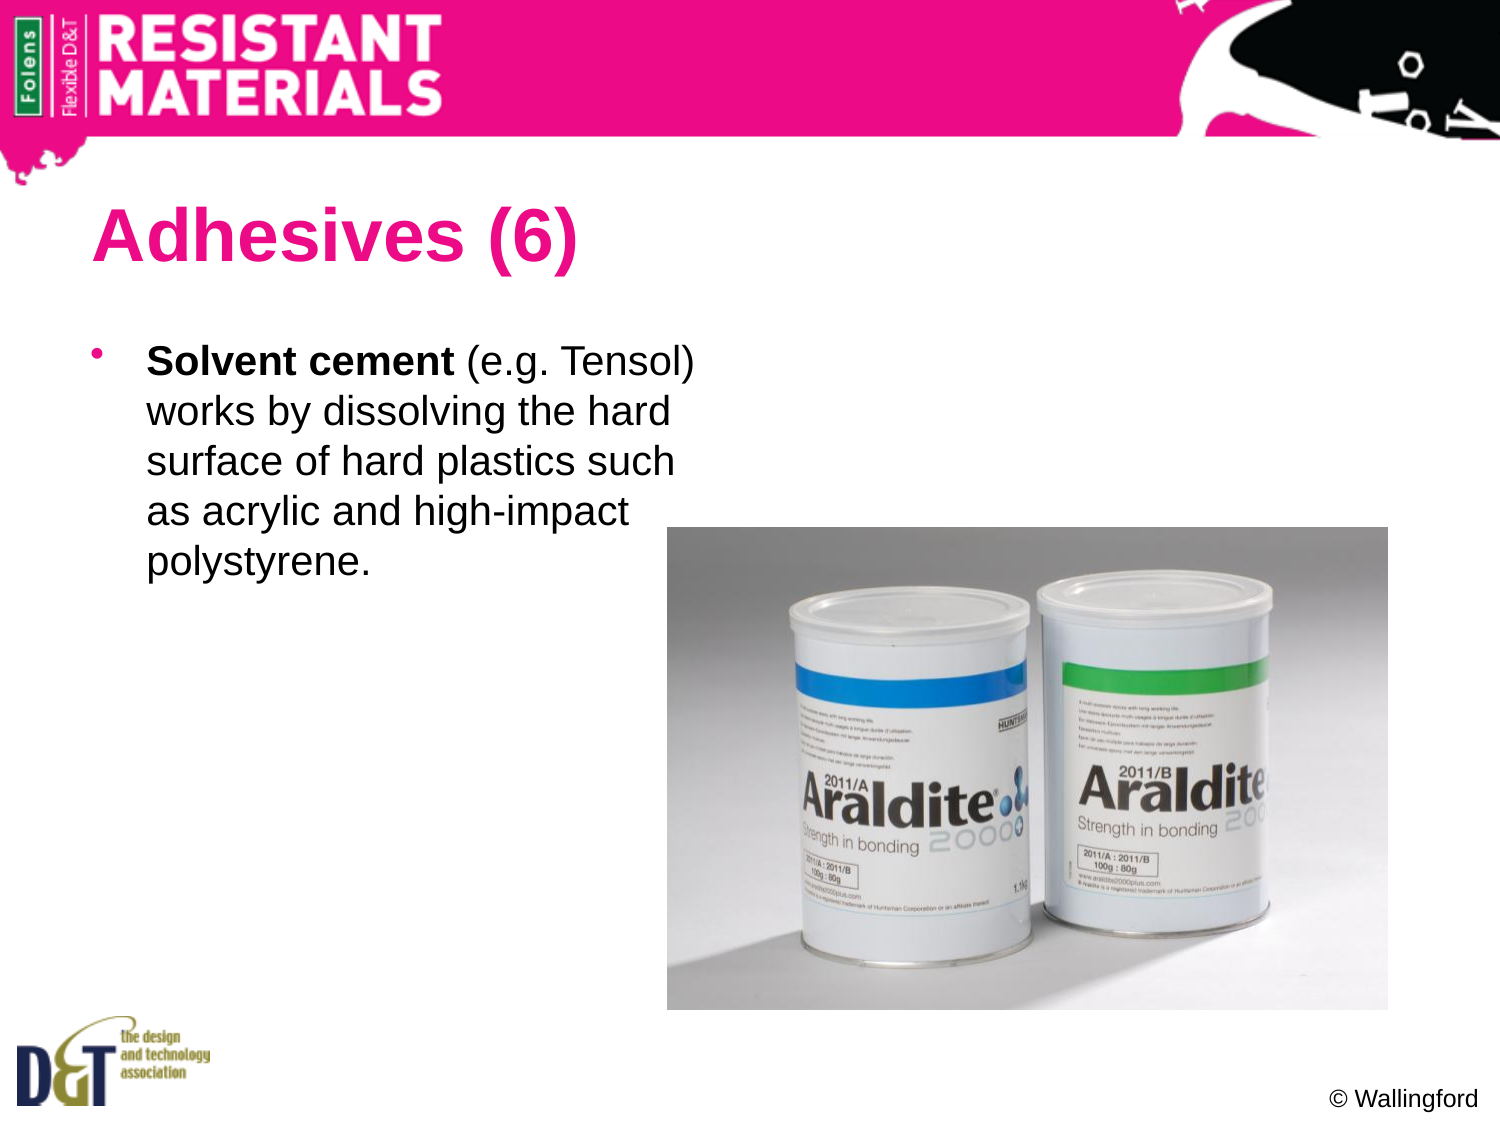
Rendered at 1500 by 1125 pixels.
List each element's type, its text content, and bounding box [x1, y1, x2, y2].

list Solvent cement (e.g. Tensol) works by dissolving the hard surface of hard plastics such as acrylic and high-impact polystyrene. [75, 326, 739, 1005]
text_box © Wallingford [1257, 1074, 1495, 1125]
picture [0, 0, 1500, 1125]
title Adhesives (6) [76, 160, 1427, 301]
